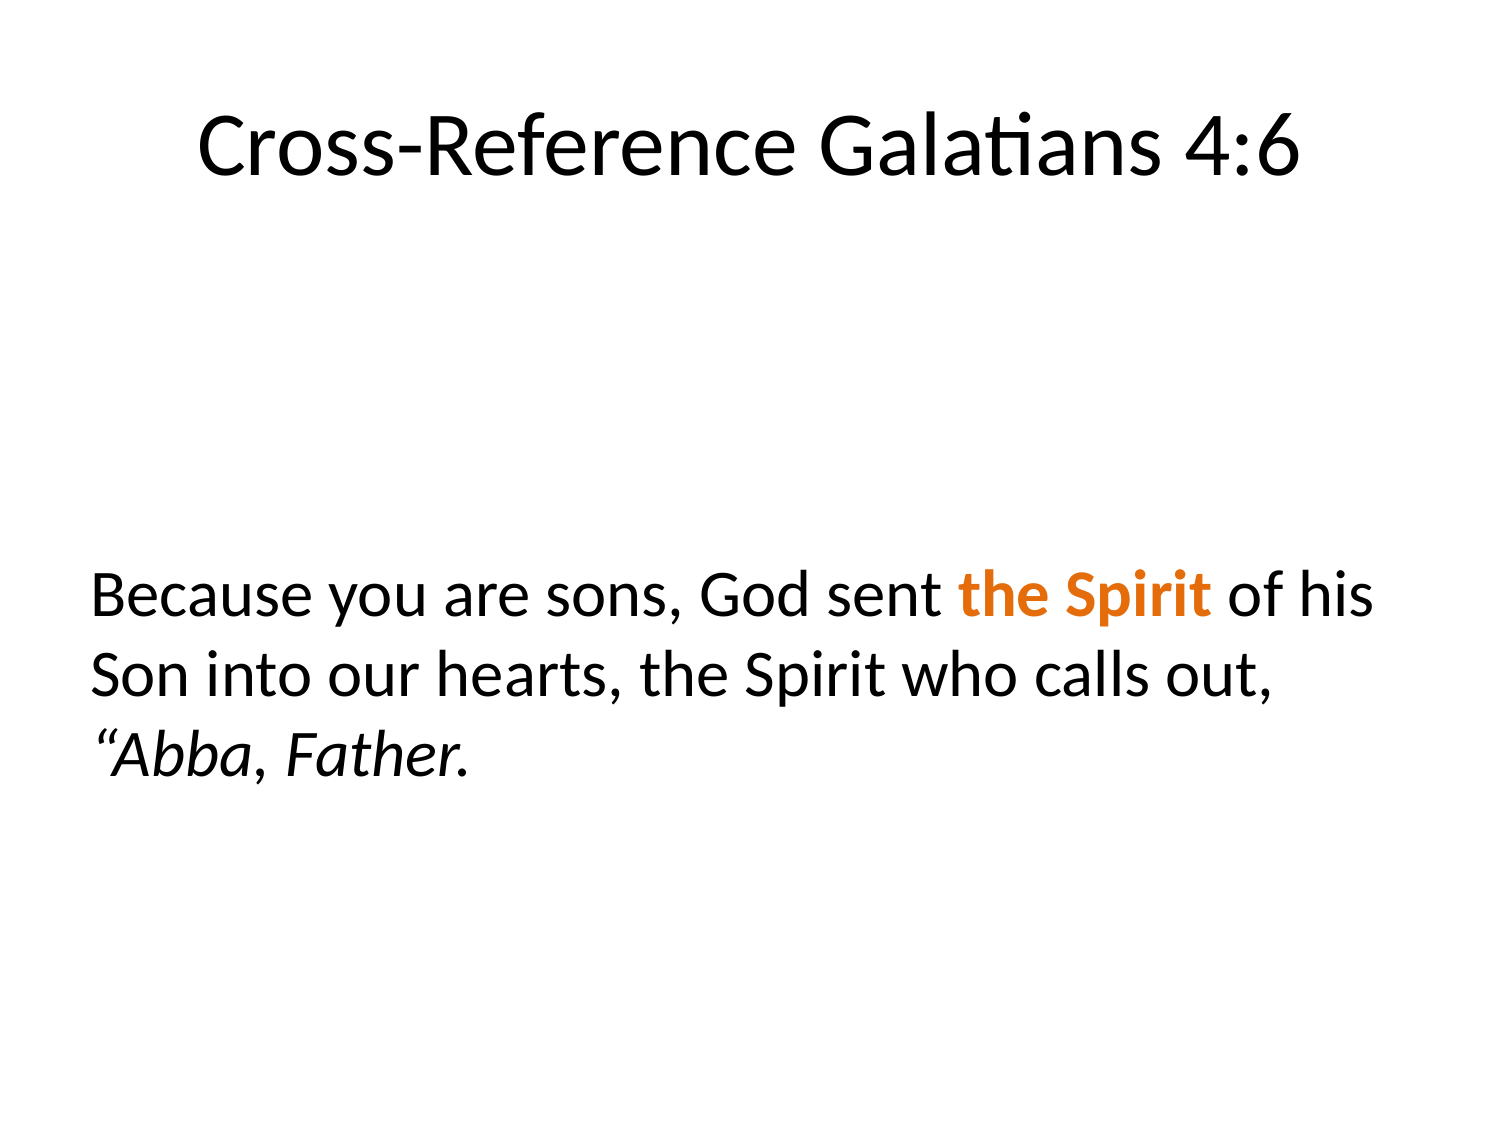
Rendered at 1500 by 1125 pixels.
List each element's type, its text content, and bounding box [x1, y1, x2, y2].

title Cross-Reference Galatians 4:6 [75, 45, 1425, 233]
list Because you are sons, God sent the Spirit of his Son into our hearts, the Spirit who calls out, “Abba, Father. [75, 262, 1425, 1005]
